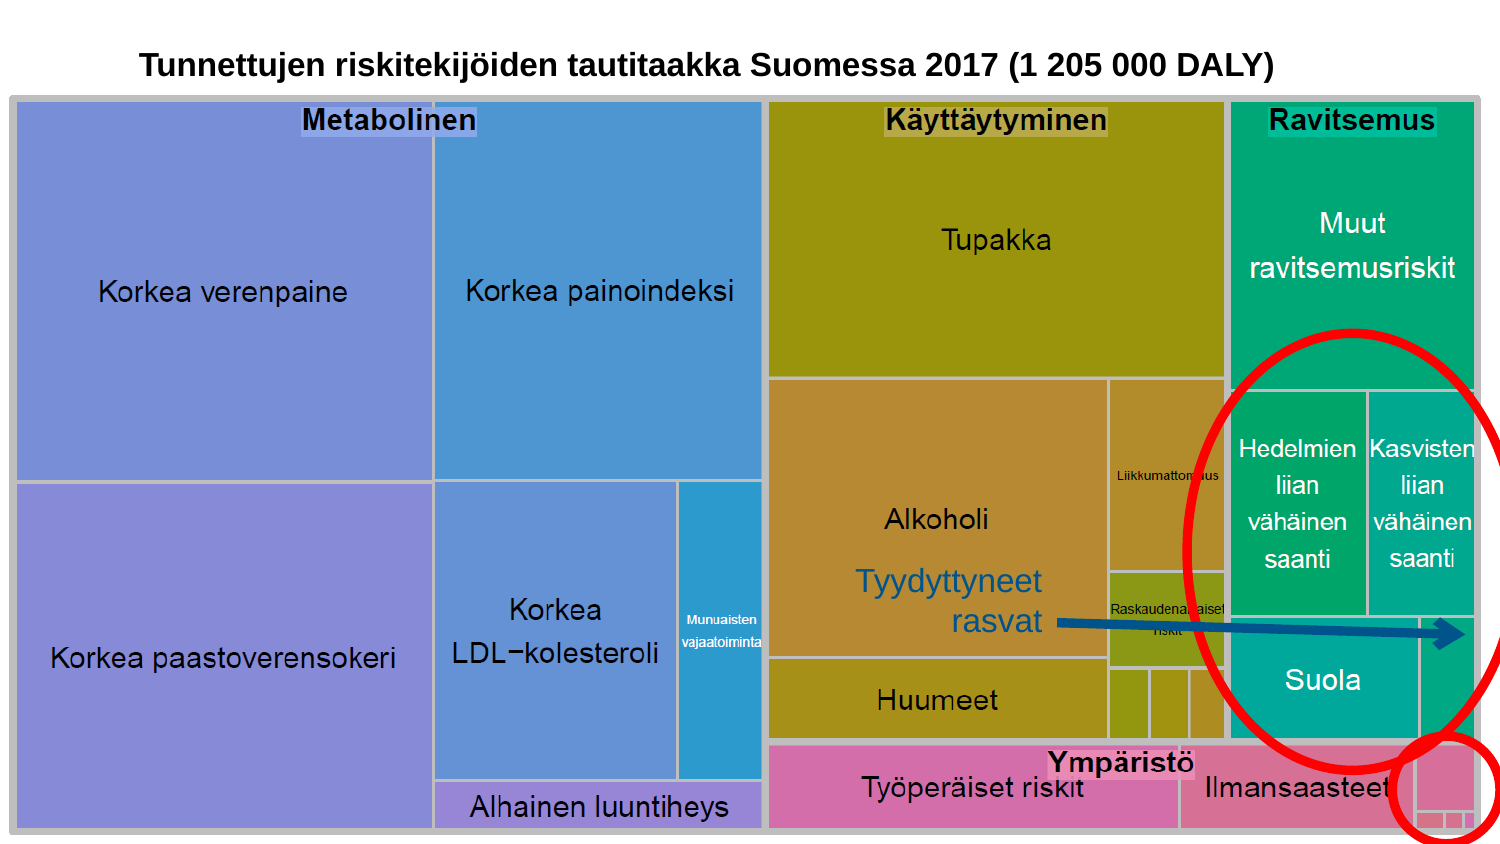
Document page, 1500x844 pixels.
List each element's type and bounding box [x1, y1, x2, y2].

picture [0, 32, 1500, 844]
text_box [1056, 622, 1466, 635]
